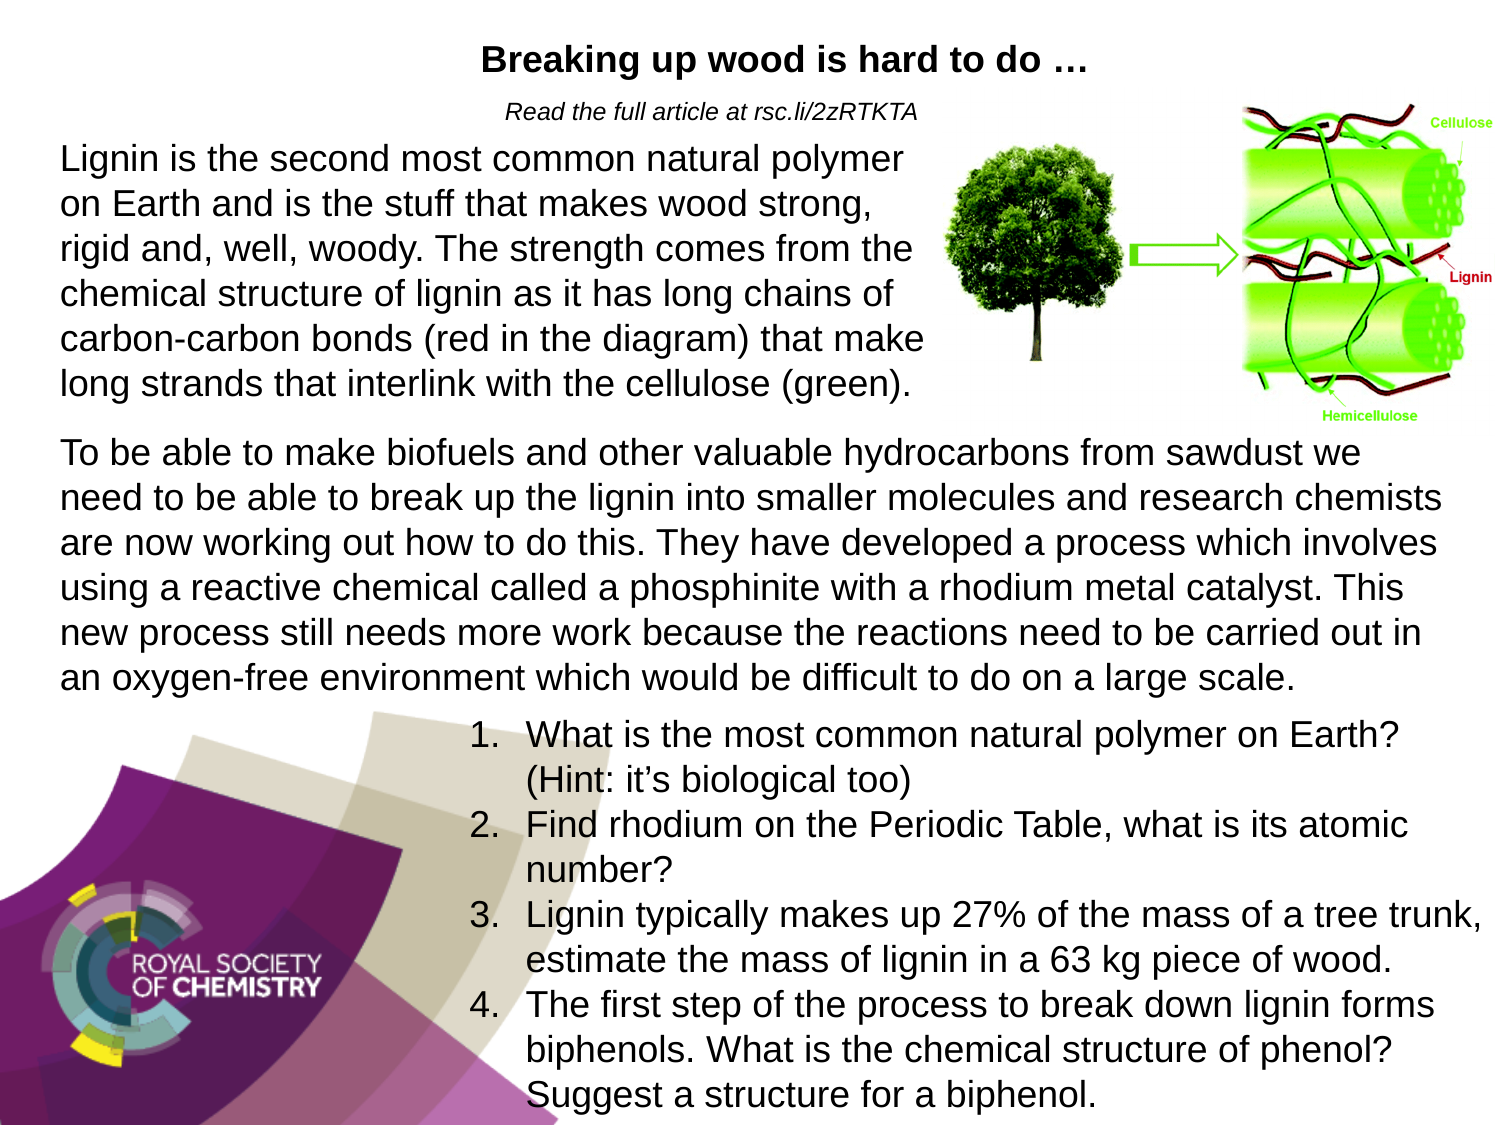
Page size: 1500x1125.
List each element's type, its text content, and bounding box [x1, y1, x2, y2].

text_box Breaking up wood is hard to do … [206, 27, 1365, 87]
text_box Read the full article at rsc.li/2zRTKTA [490, 87, 940, 126]
picture [0, 3, 1500, 1125]
text_box To be able to make biofuels and other valuable hydrocarbons from sawdust we need to be able to break up the lignin into smaller molecules and research chemists are now working out how to do this. They have developed a process which involves using a reactive chemical called a phosphinite with a rhodium metal catalyst. This new process still needs more work because the reactions need to be carried out in an oxygen-free environment which would be difficult to do on a large scale. [44, 420, 1468, 706]
text_box Lignin is the second most common natural polymer on Earth and is the stuff that makes wood strong, rigid and, well, woody. The strength comes from the chemical structure of lignin as it has long chains of carbon-carbon bonds (red in the diagram) that make long strands that interlink with the cellulose (green). [44, 126, 936, 411]
text_box What is the most common natural polymer on Earth? (Hint: it’s biological too) Find rhodium on the Periodic Table, what is its atomic number? Lignin typically makes up 27% of the mass of a tree trunk, estimate the mass of lignin in a 63 kg piece of wood. The first step of the process to break down lignin forms biphenols. What is the chemical structure of phenol? Suggest a structure for a biphenol. [454, 702, 1500, 1123]
